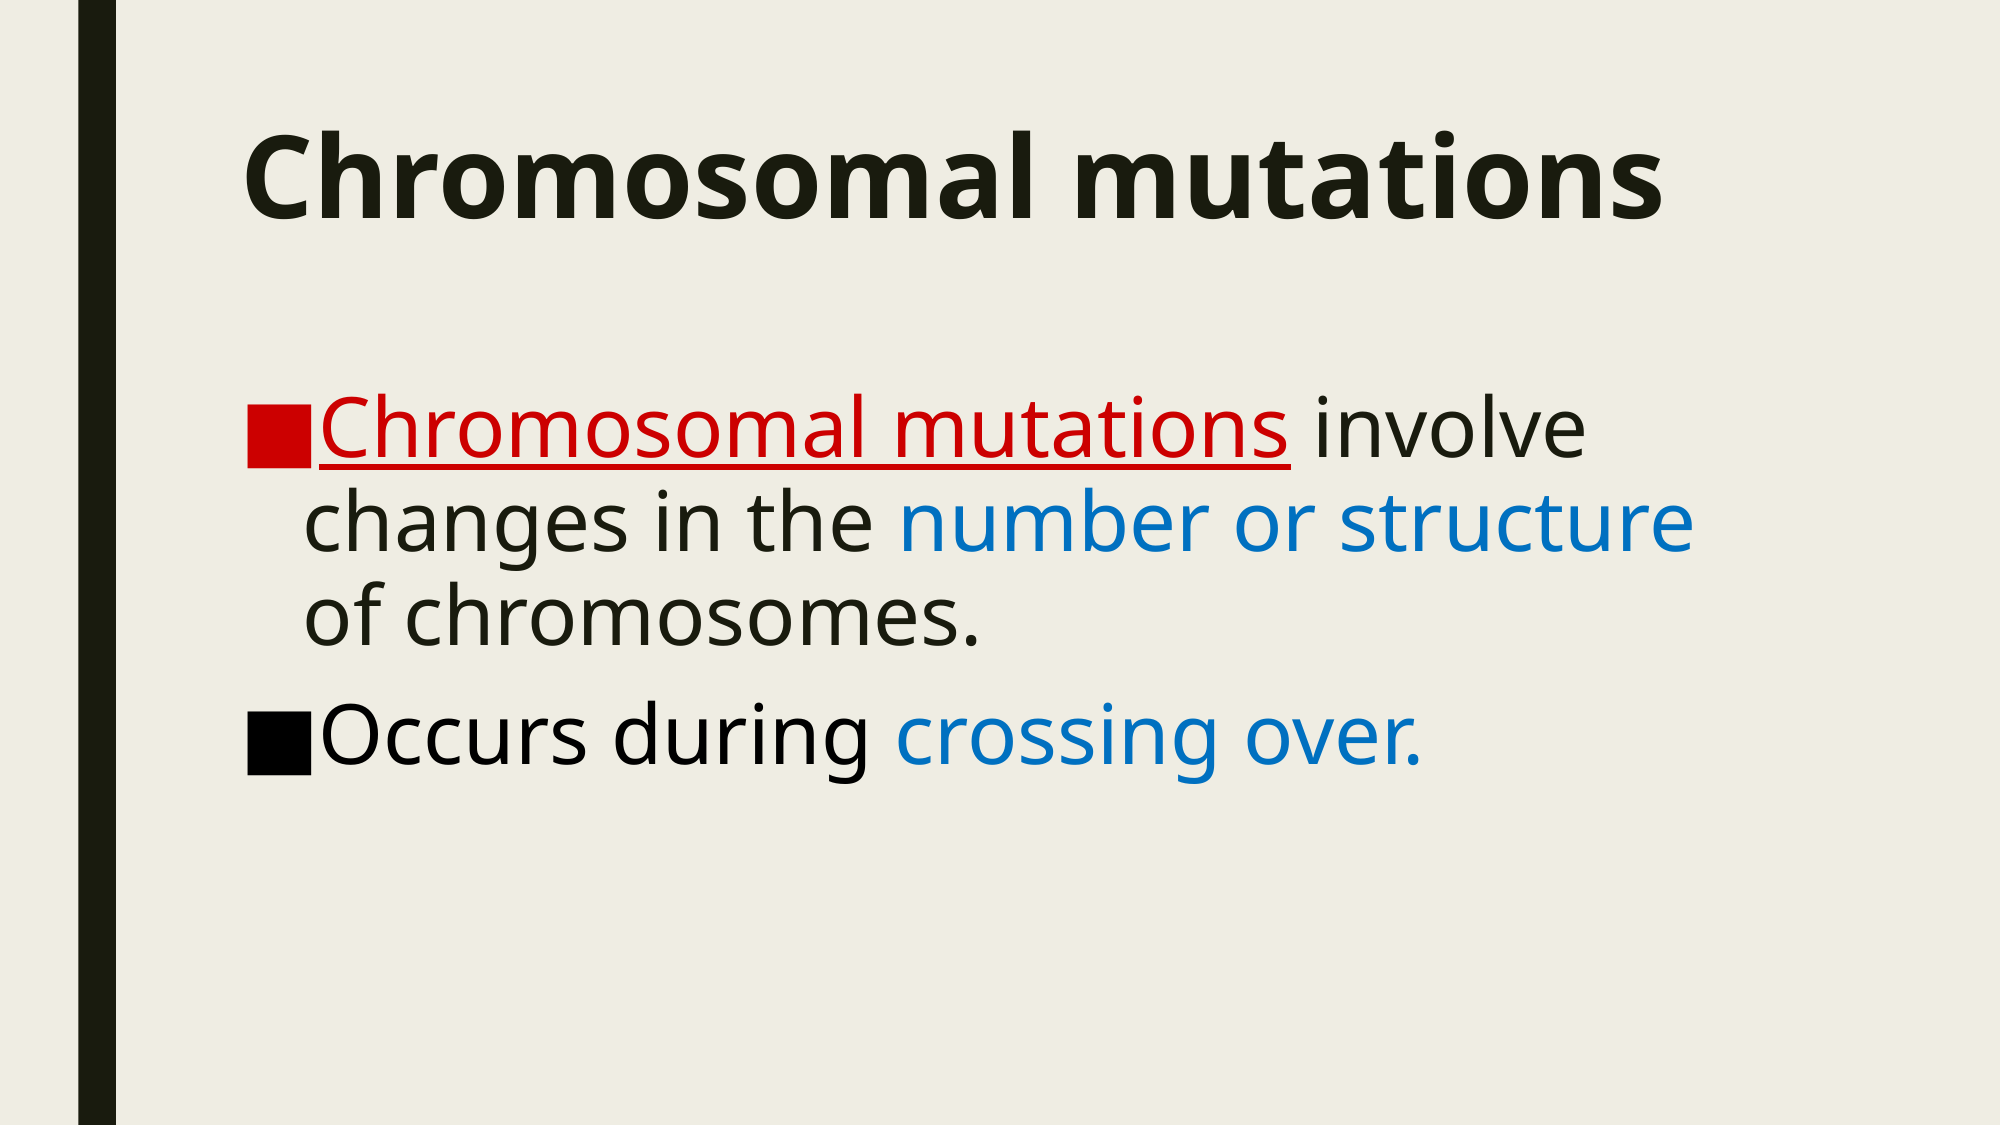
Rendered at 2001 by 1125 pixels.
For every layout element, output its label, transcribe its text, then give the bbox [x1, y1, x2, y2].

list Chromosomal mutations involve changes in the number or structure of chromosomes. Occurs during crossing over. [225, 375, 1800, 963]
title Chromosomal mutations [225, 112, 1800, 357]
